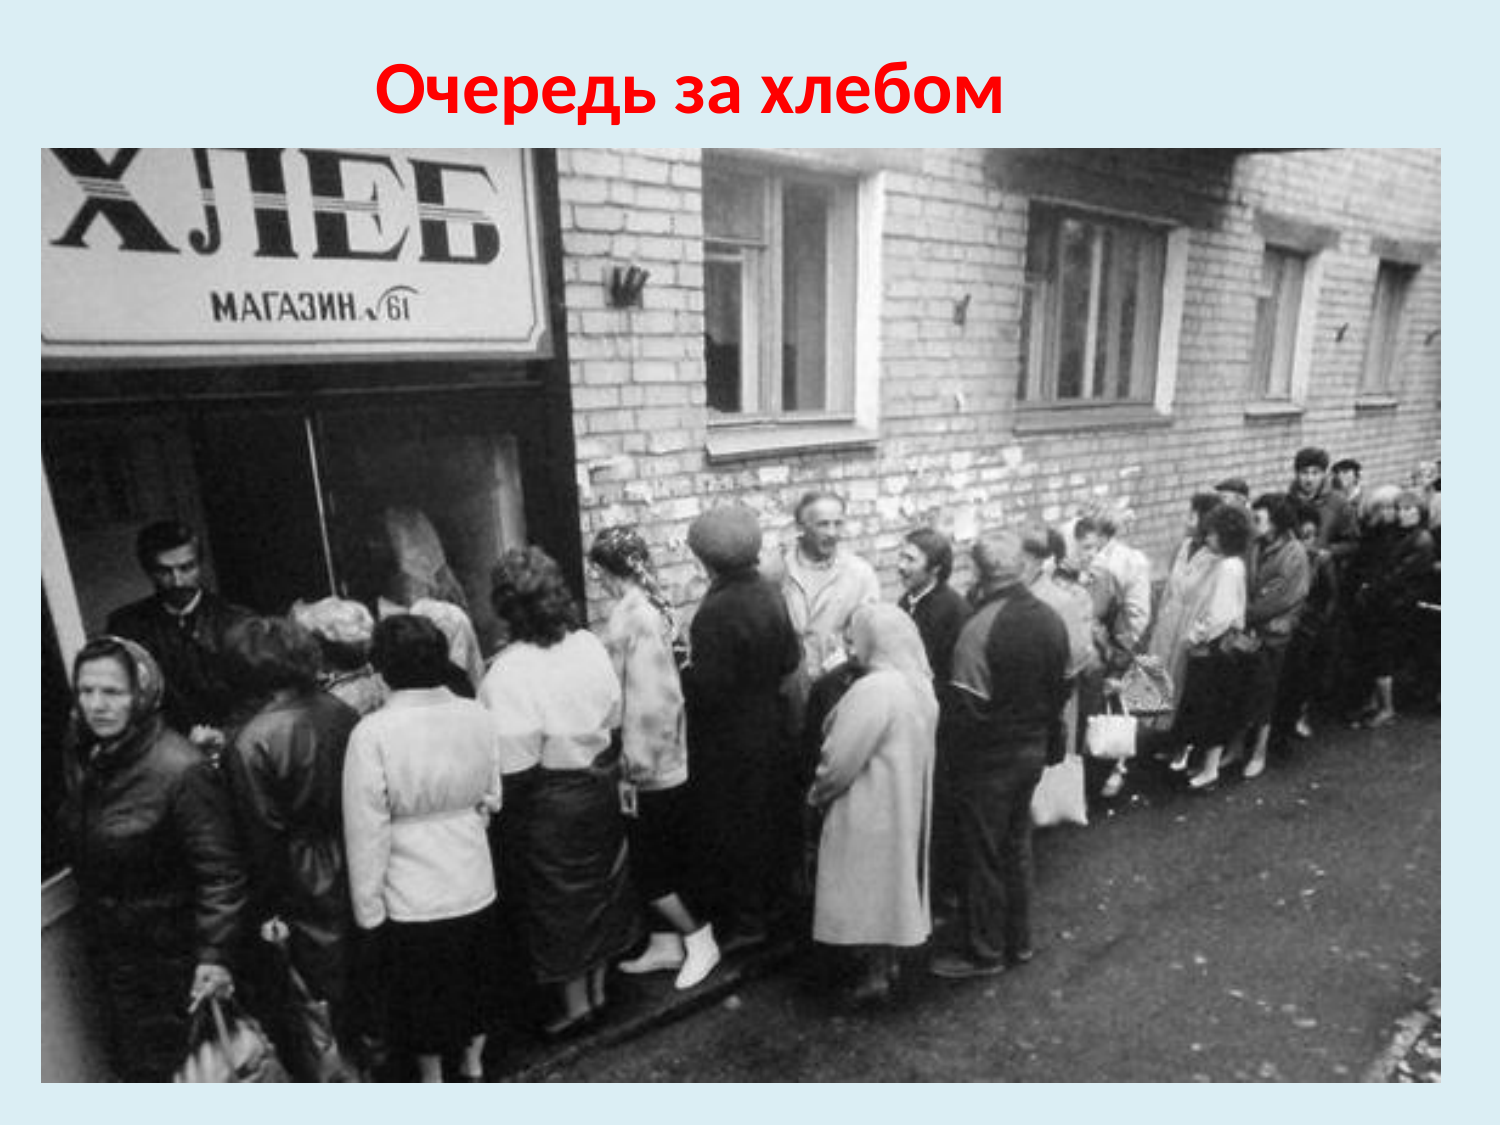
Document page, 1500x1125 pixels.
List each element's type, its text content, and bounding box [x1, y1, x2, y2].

picture [41, 148, 1442, 1083]
text_box Очередь за хлебом [253, 30, 1128, 136]
